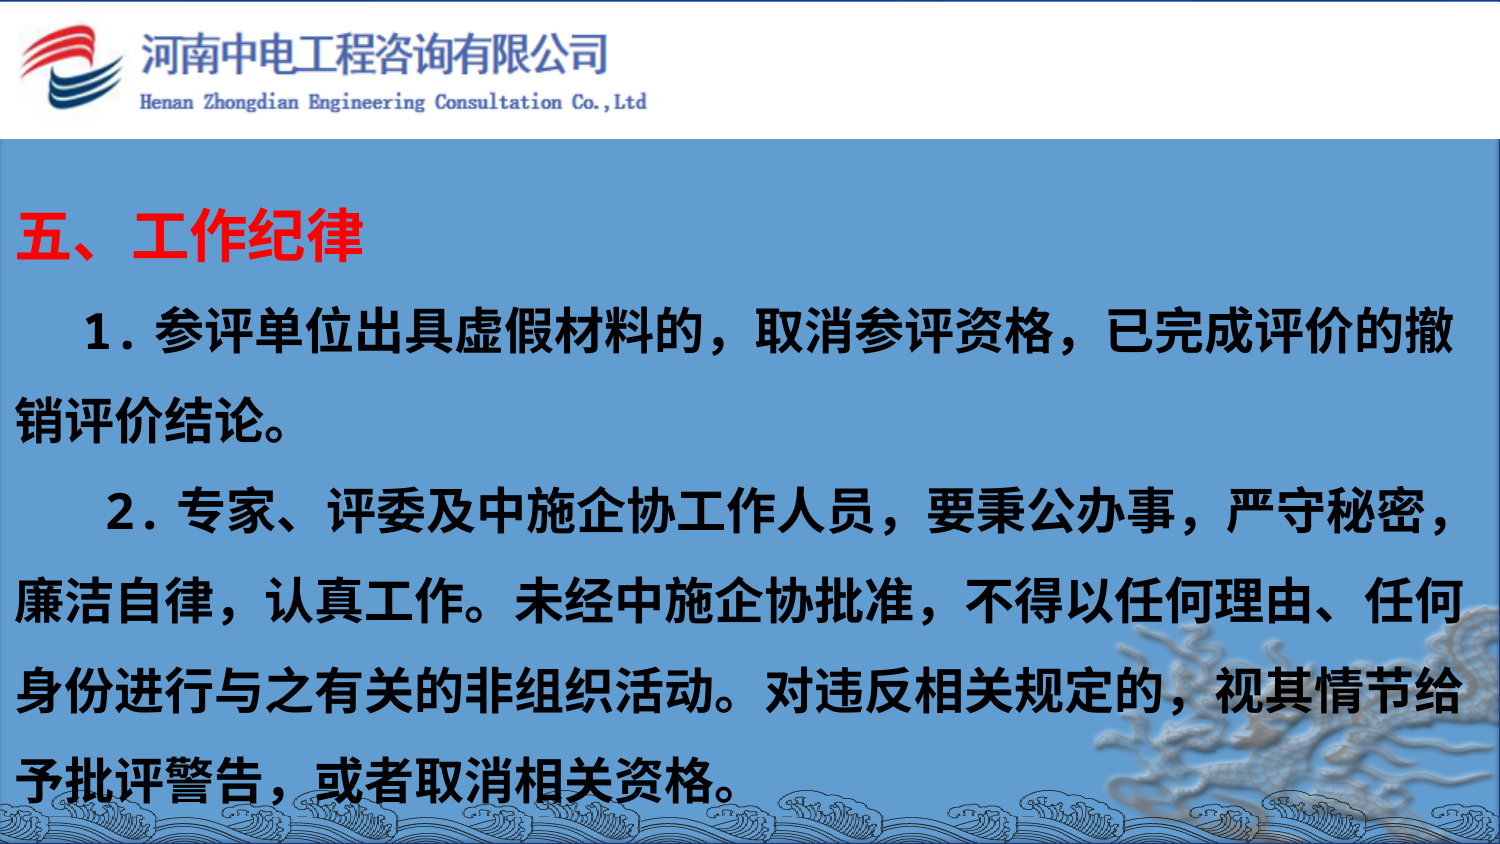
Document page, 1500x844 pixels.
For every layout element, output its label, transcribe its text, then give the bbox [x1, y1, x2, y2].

text_box 五、工作纪律 1.参评单位出具虚假材料的，取消参评资格，已完成评价的撤销评价结论。 2.专家、评委及中施企协工作人员，要秉公办事，严守秘密，廉洁自律，认真工作。未经中施企协批准，不得以任何理由、任何身份进行与之有关的非组织活动。对违反相关规定的，视其情节给予批评警告，或者取消相关资格。 [0, 156, 1495, 817]
picture [0, 2, 1500, 140]
